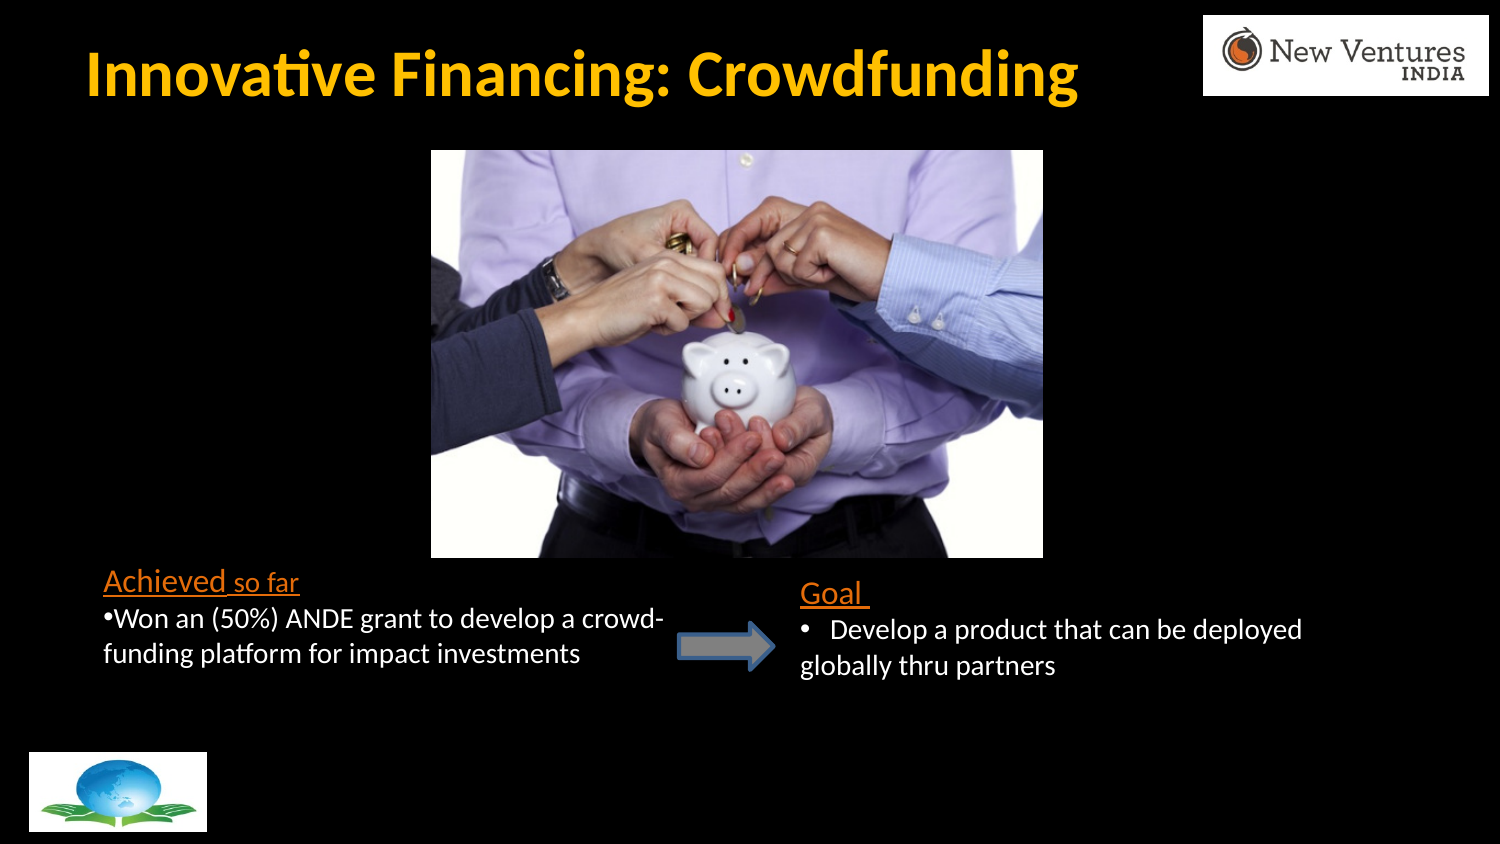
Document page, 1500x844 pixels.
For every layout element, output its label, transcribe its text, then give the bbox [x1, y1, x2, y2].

picture [430, 149, 1043, 558]
picture [29, 752, 207, 832]
text_box [676, 620, 776, 672]
text_box Goal Develop a product that can be deployed globally thru partners [785, 563, 1388, 689]
title Innovative Financing: Crowdfunding [70, 0, 1159, 141]
text_box Achieved so far Won an (50%) ANDE grant to develop a crowd-funding platform for impact investments [88, 551, 691, 677]
picture [1203, 15, 1489, 96]
